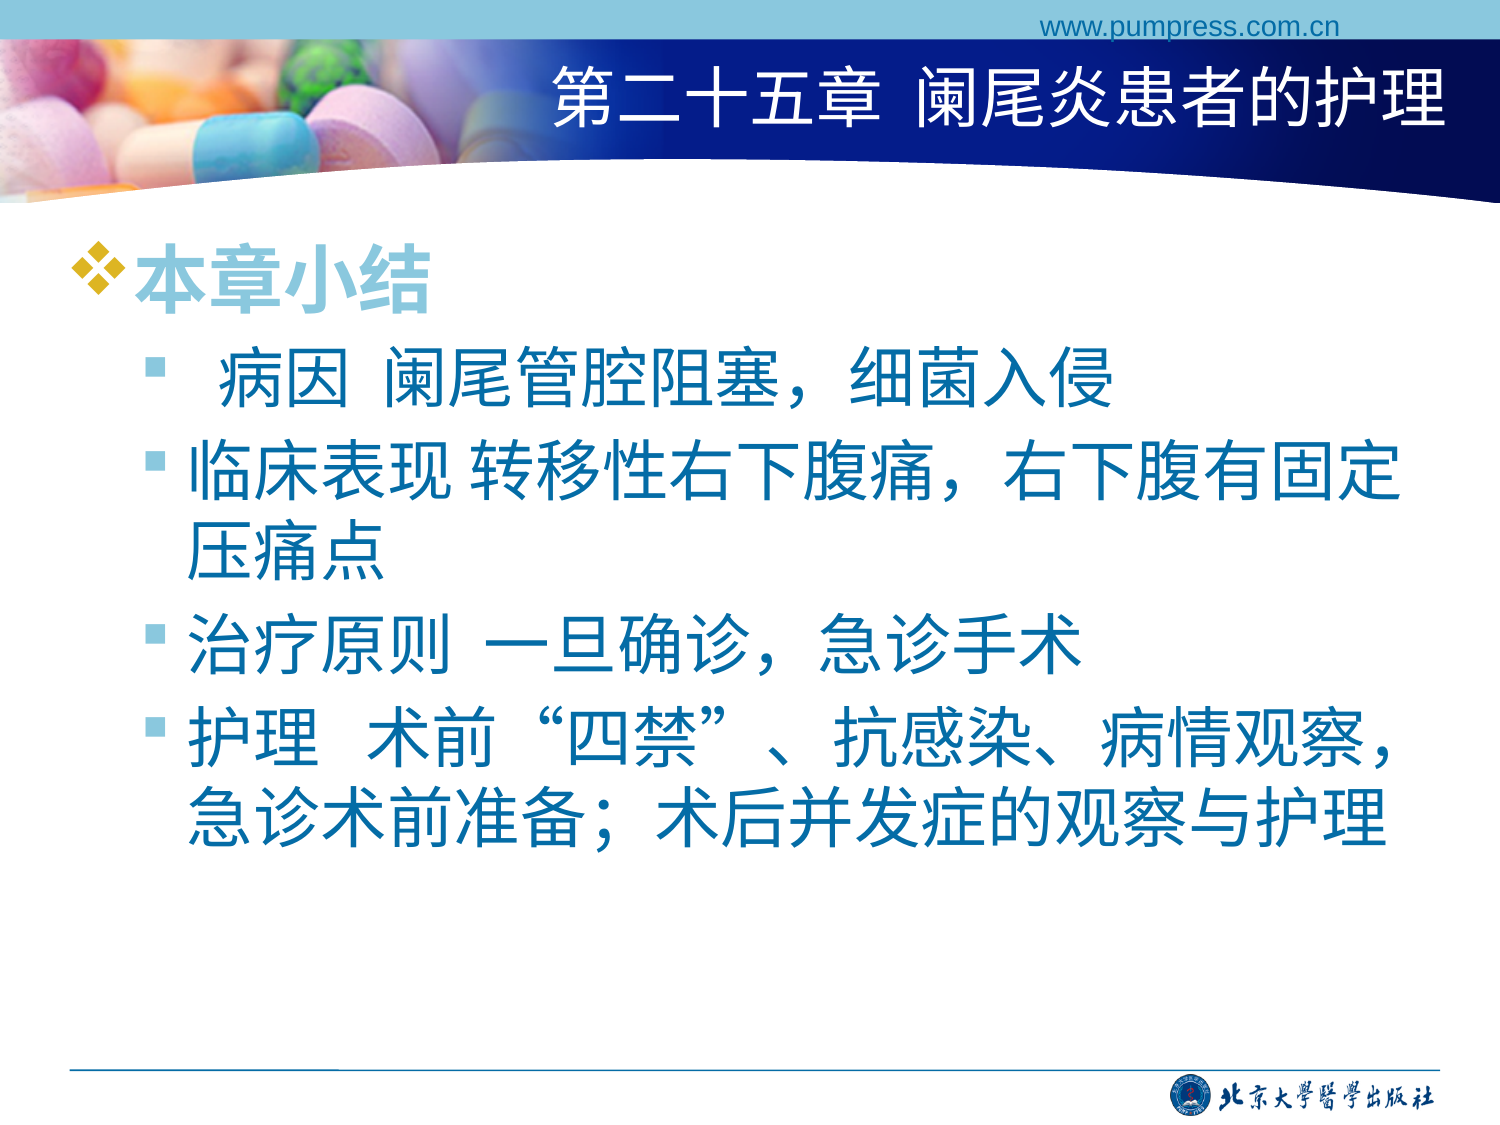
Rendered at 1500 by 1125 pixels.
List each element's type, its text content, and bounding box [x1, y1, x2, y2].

picture [0, 40, 1500, 203]
slide_number www.pumpress.com.cn [1025, 0, 1463, 38]
picture [1170, 1074, 1436, 1118]
title 第二十五章 阑尾炎患者的护理 [137, 49, 1463, 143]
list 本章小结 病因 阑尾管腔阻塞，细菌入侵 临床表现 转移性右下腹痛，右下腹有固定压痛点 治疗原则 一旦确诊，急诊手术 护理 术前“四禁”、抗感染、病情观察，急诊术前准备；术后并发症的观察与护理 [49, 224, 1463, 1026]
